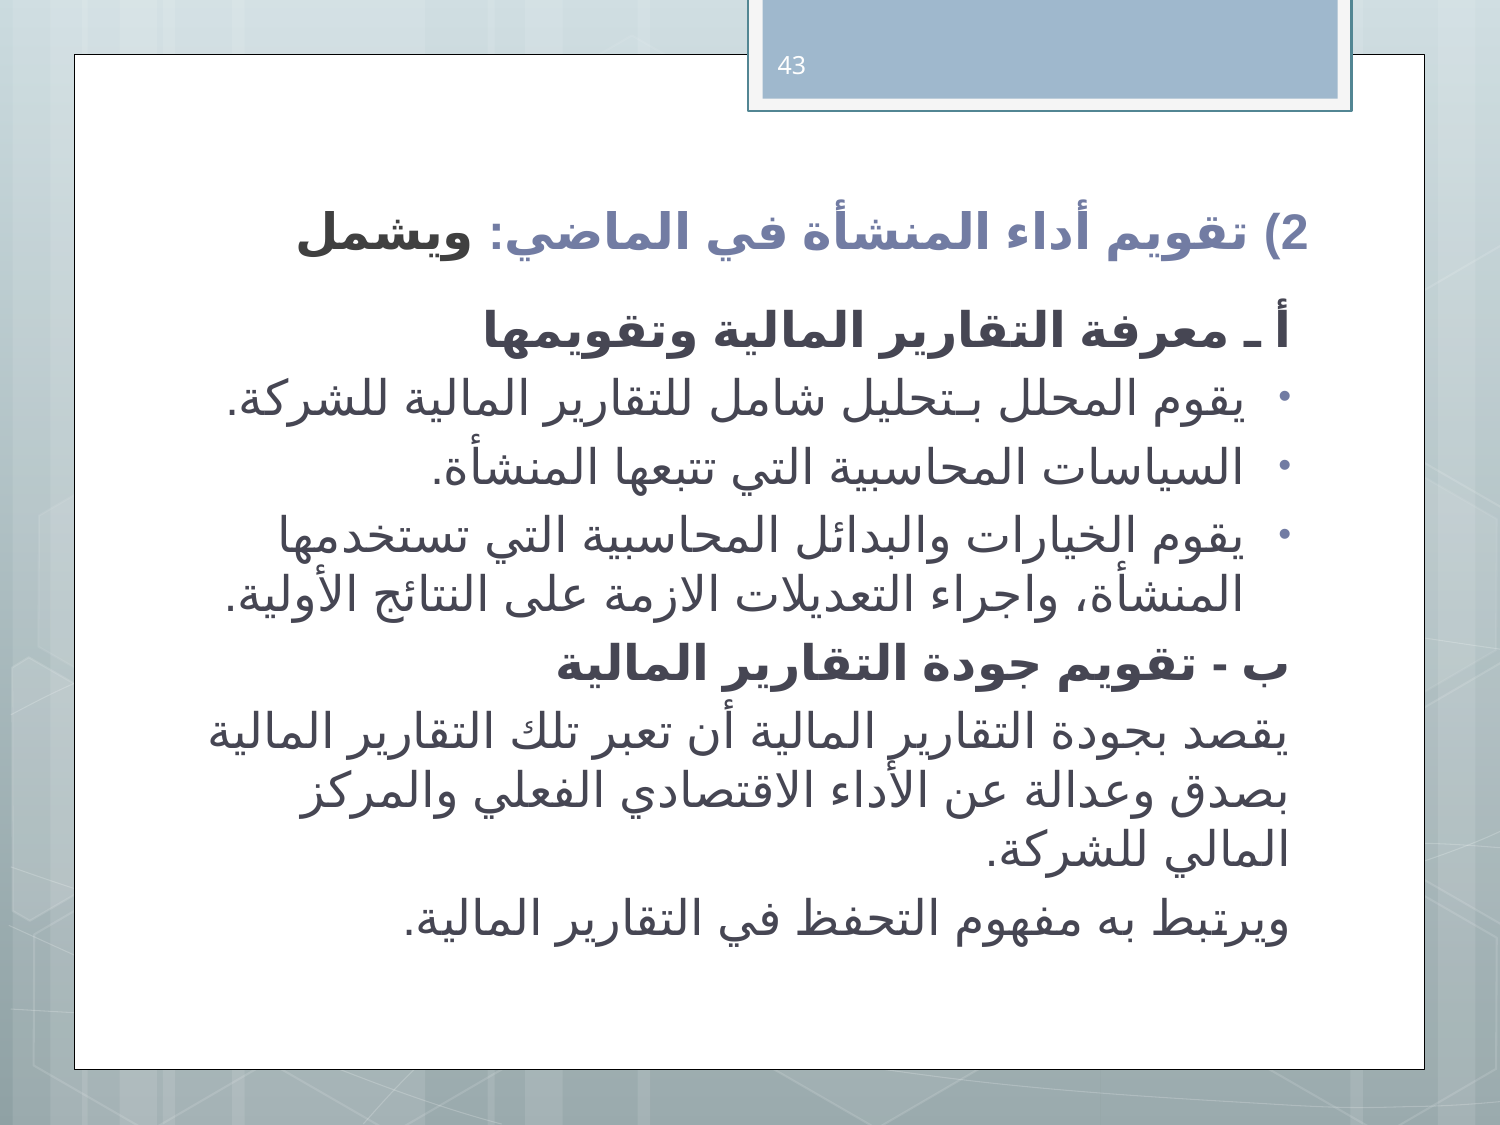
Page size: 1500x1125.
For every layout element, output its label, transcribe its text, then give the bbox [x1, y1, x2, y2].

title 2) تقويم أداء المنشأة في الماضي: ويشمل [135, 168, 1324, 268]
slide_number 43 [762, 36, 982, 97]
list أ ـ معرفة التقارير المالية وتقويمها يقوم المحلل بـتحليل شامل للتقارير المالية للشركة. السياسات المحاسبية التي تتبعها المنشأة. يقوم الخيارات والبدائل المحاسبية التي تستخدمها المنشأة، واجراء التعديلات الازمة على النتائج الأولية. ب - تقويم جودة التقارير المالية يقصد بجودة التقارير المالية أن تعبر تلك التقارير المالية بصدق وعدالة عن الأداء الاقتصادي الفعلي والمركز المالي للشركة. ويرتبط به مفهوم التحفظ في التقارير المالية. [159, 290, 1317, 957]
